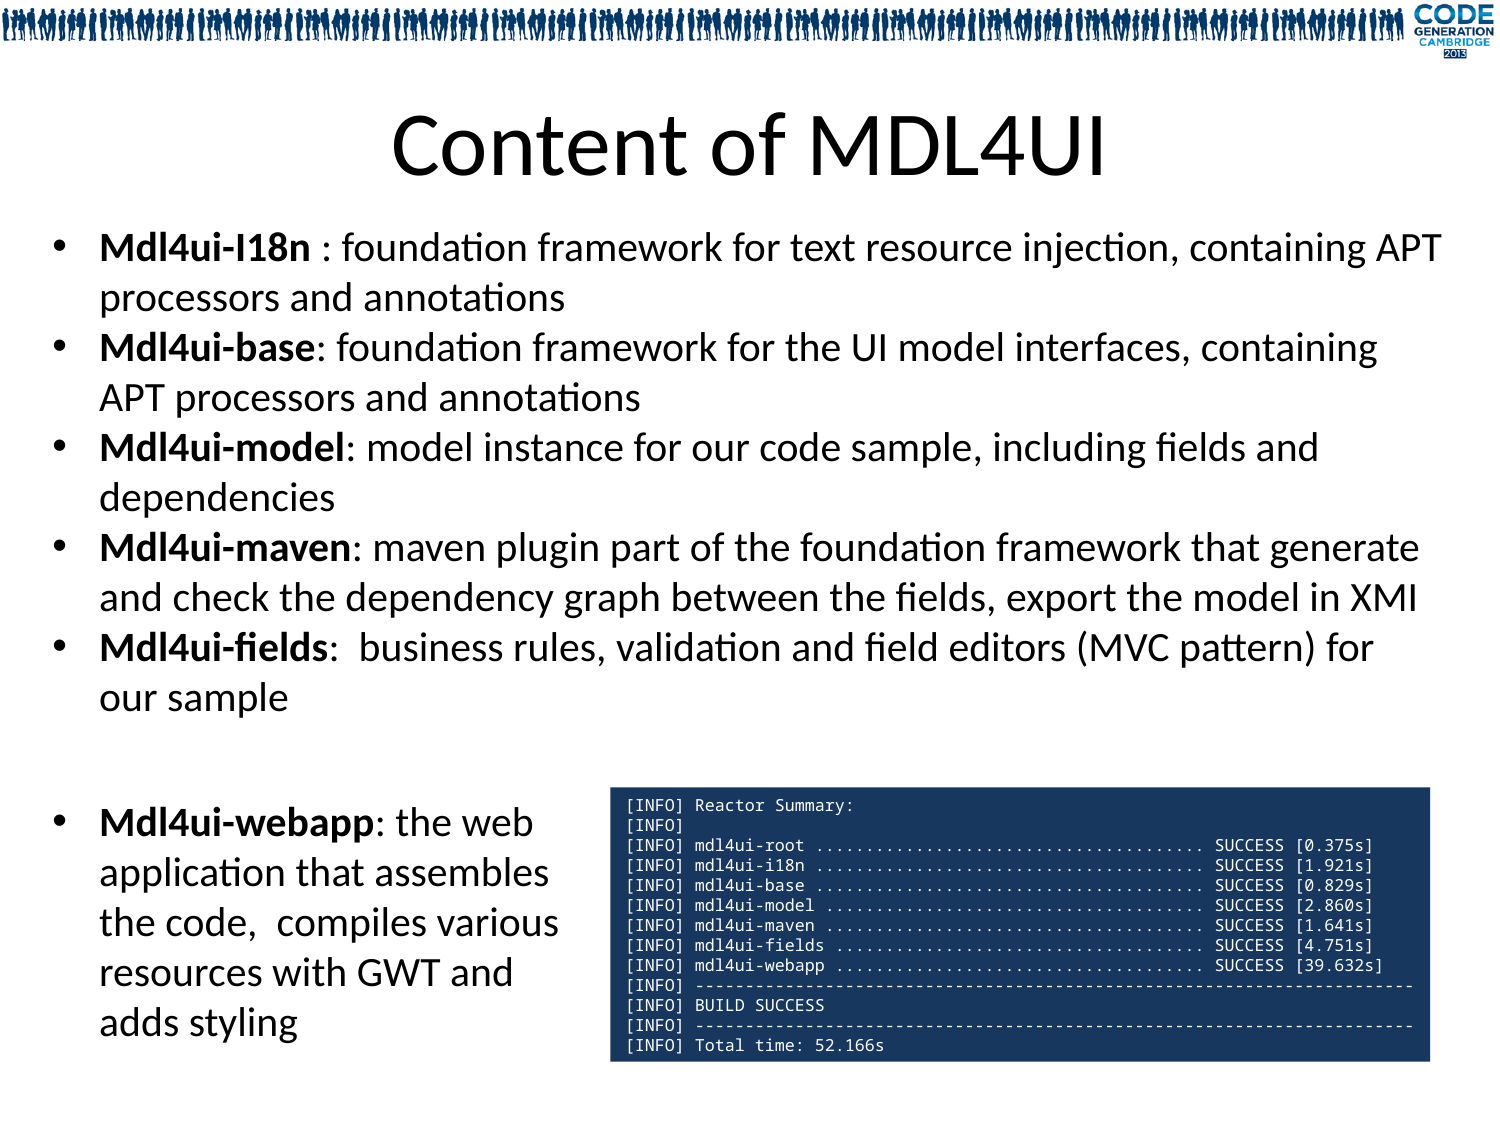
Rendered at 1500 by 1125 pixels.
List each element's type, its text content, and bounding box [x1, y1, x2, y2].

text_box [INFO] Reactor Summary: [INFO] [INFO] mdl4ui-root ....................................... SUCCESS [0.375s] [INFO] mdl4ui-i18n ....................................... SUCCESS [1.921s] [INFO] mdl4ui-base ....................................... SUCCESS [0.829s] [INFO] mdl4ui-model ...................................... SUCCESS [2.860s] [INFO] mdl4ui-maven ...................................... SUCCESS [1.641s] [INFO] mdl4ui-fields ..................................... SUCCESS [4.751s] [INFO] mdl4ui-webapp ..................................... SUCCESS [39.632s] [INFO] ------------------------------------------------------------------------ [INFO] BUILD SUCCESS [INFO] ------------------------------------------------------------------------ [INFO] Total time: 52.166s [610, 787, 1431, 1062]
picture [0, 0, 1500, 75]
text_box Mdl4ui-webapp: the web application that assembles the code, compiles various resources with GWT and adds styling [37, 787, 600, 1103]
title Content of MDL4UI [75, 45, 1425, 212]
text_box Mdl4ui-I18n : foundation framework for text resource injection, containing APT processors and annotations Mdl4ui-base: foundation framework for the UI model interfaces, containing APT processors and annotations Mdl4ui-model: model instance for our code sample, including fields and dependencies Mdl4ui-maven: maven plugin part of the foundation framework that generate and check the dependency graph between the fields, export the model in XMI Mdl4ui-fields: business rules, validation and field editors (MVC pattern) for our sample [37, 212, 1458, 728]
